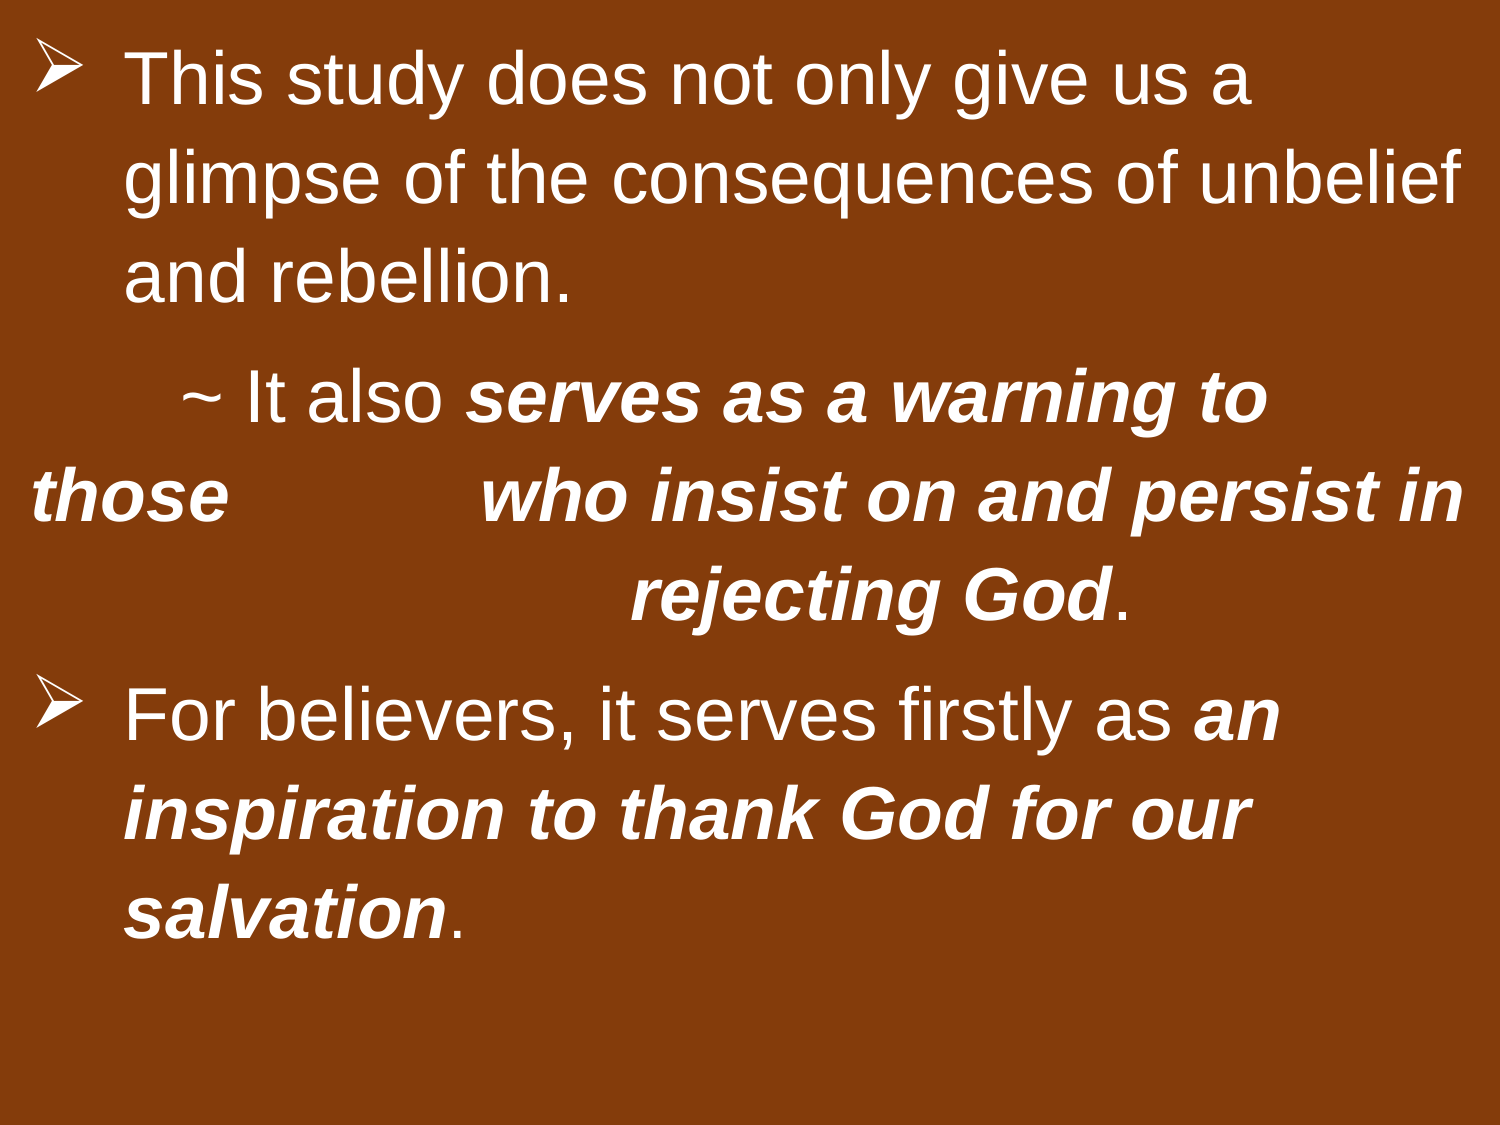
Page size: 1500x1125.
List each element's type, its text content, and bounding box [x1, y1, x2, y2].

subtitle This study does not only give us a glimpse of the consequences of unbelief and rebellion. ~ It also serves as a warning to those who insist on and persist in rejecting God. For believers, it serves firstly as an inspiration to thank God for our salvation. [15, 13, 1485, 1110]
